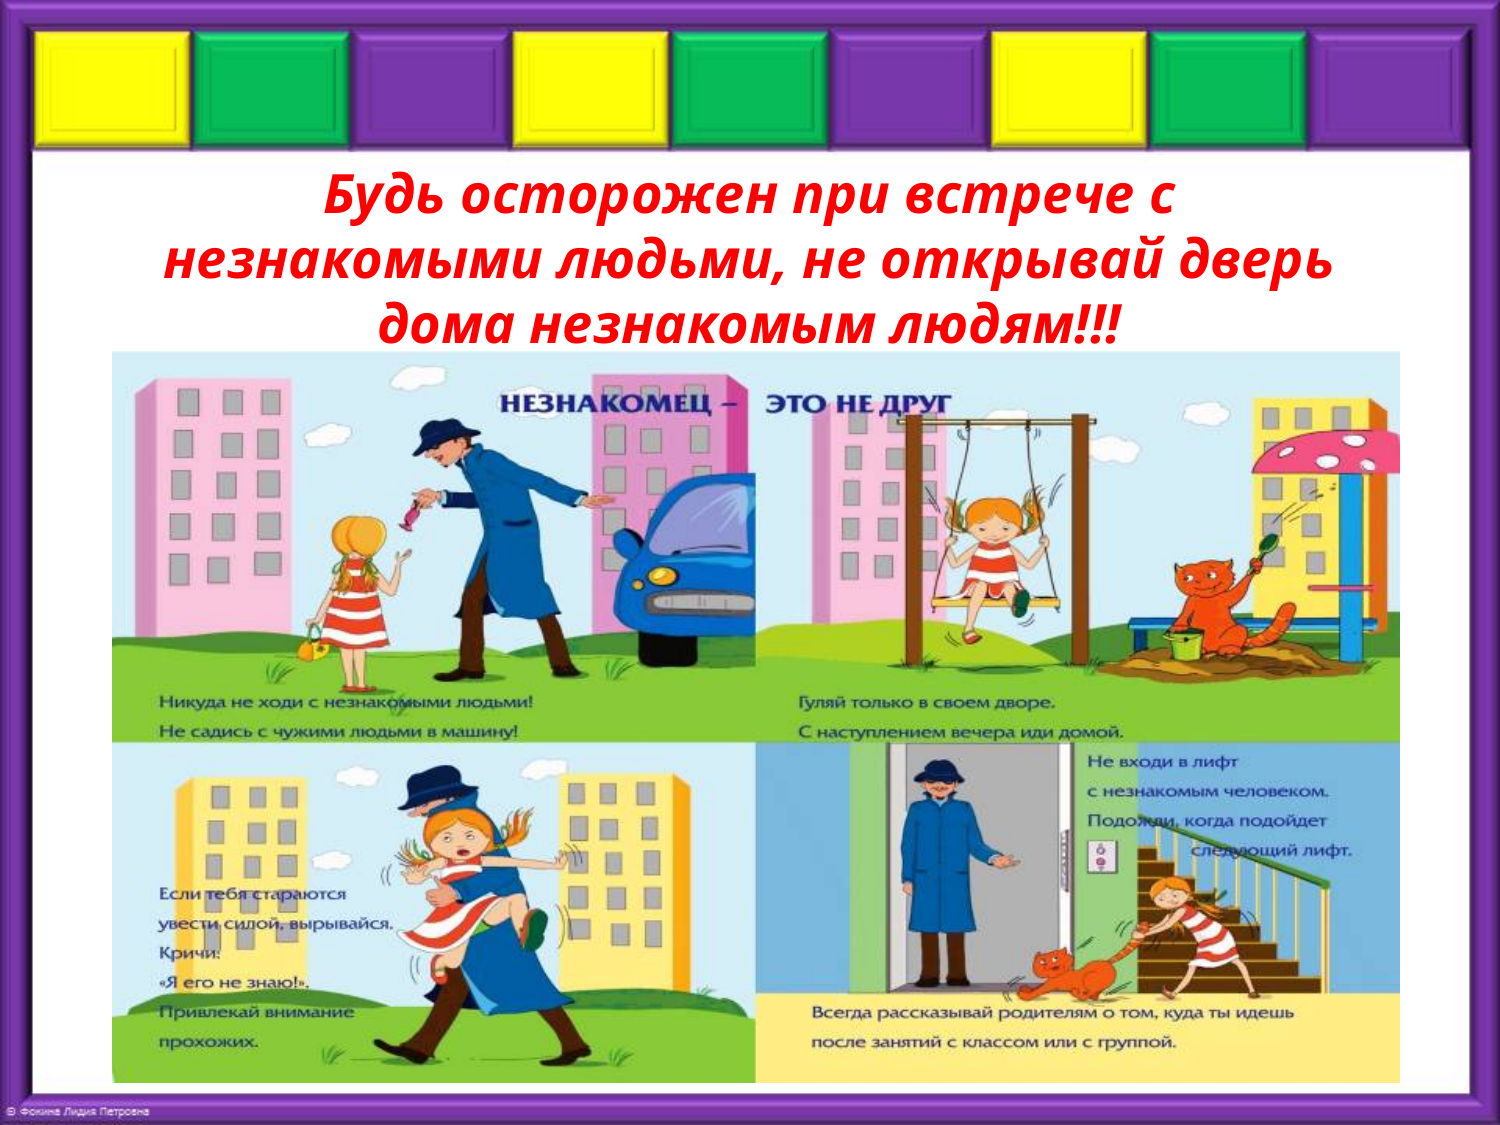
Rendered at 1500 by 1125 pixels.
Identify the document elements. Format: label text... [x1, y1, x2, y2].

text_box Будь осторожен при встрече с незнакомыми людьми, не открывай дверь дома незнакомым людям!!! [147, 152, 1352, 349]
picture [0, 0, 1500, 1125]
